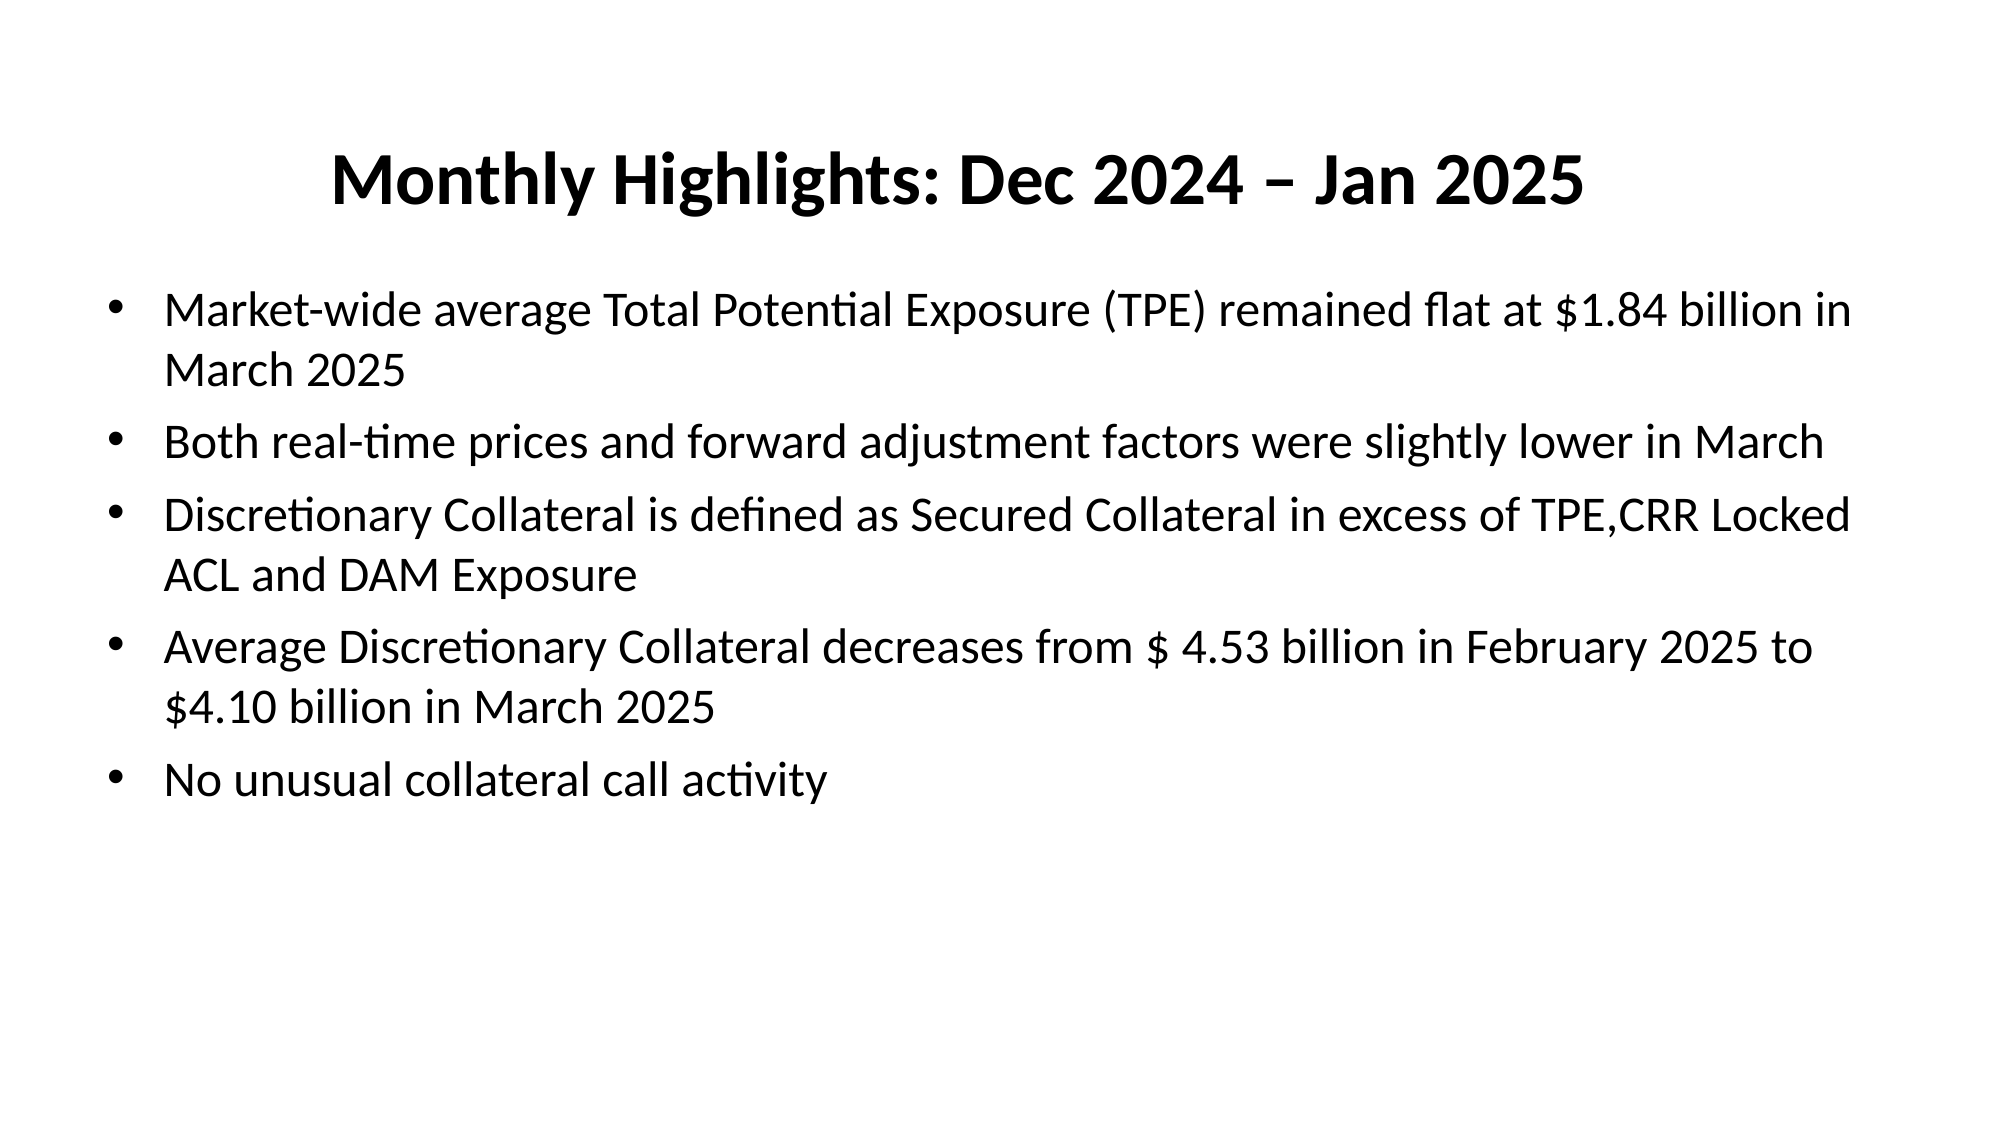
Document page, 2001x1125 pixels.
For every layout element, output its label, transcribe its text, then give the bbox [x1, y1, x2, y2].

text_box Market-wide average Total Potential Exposure (TPE) remained flat at $1.84 billion in March 2025 Both real-time prices and forward adjustment factors were slightly lower in March Discretionary Collateral is defined as Secured Collateral in excess of TPE,CRR Locked ACL and DAM Exposure Average Discretionary Collateral decreases from $ 4.53 billion in February 2025 to $4.10 billion in March 2025 No unusual collateral call activity [92, 268, 1940, 814]
title Monthly Highlights: Dec 2024 – Jan 2025 [167, 107, 1750, 229]
